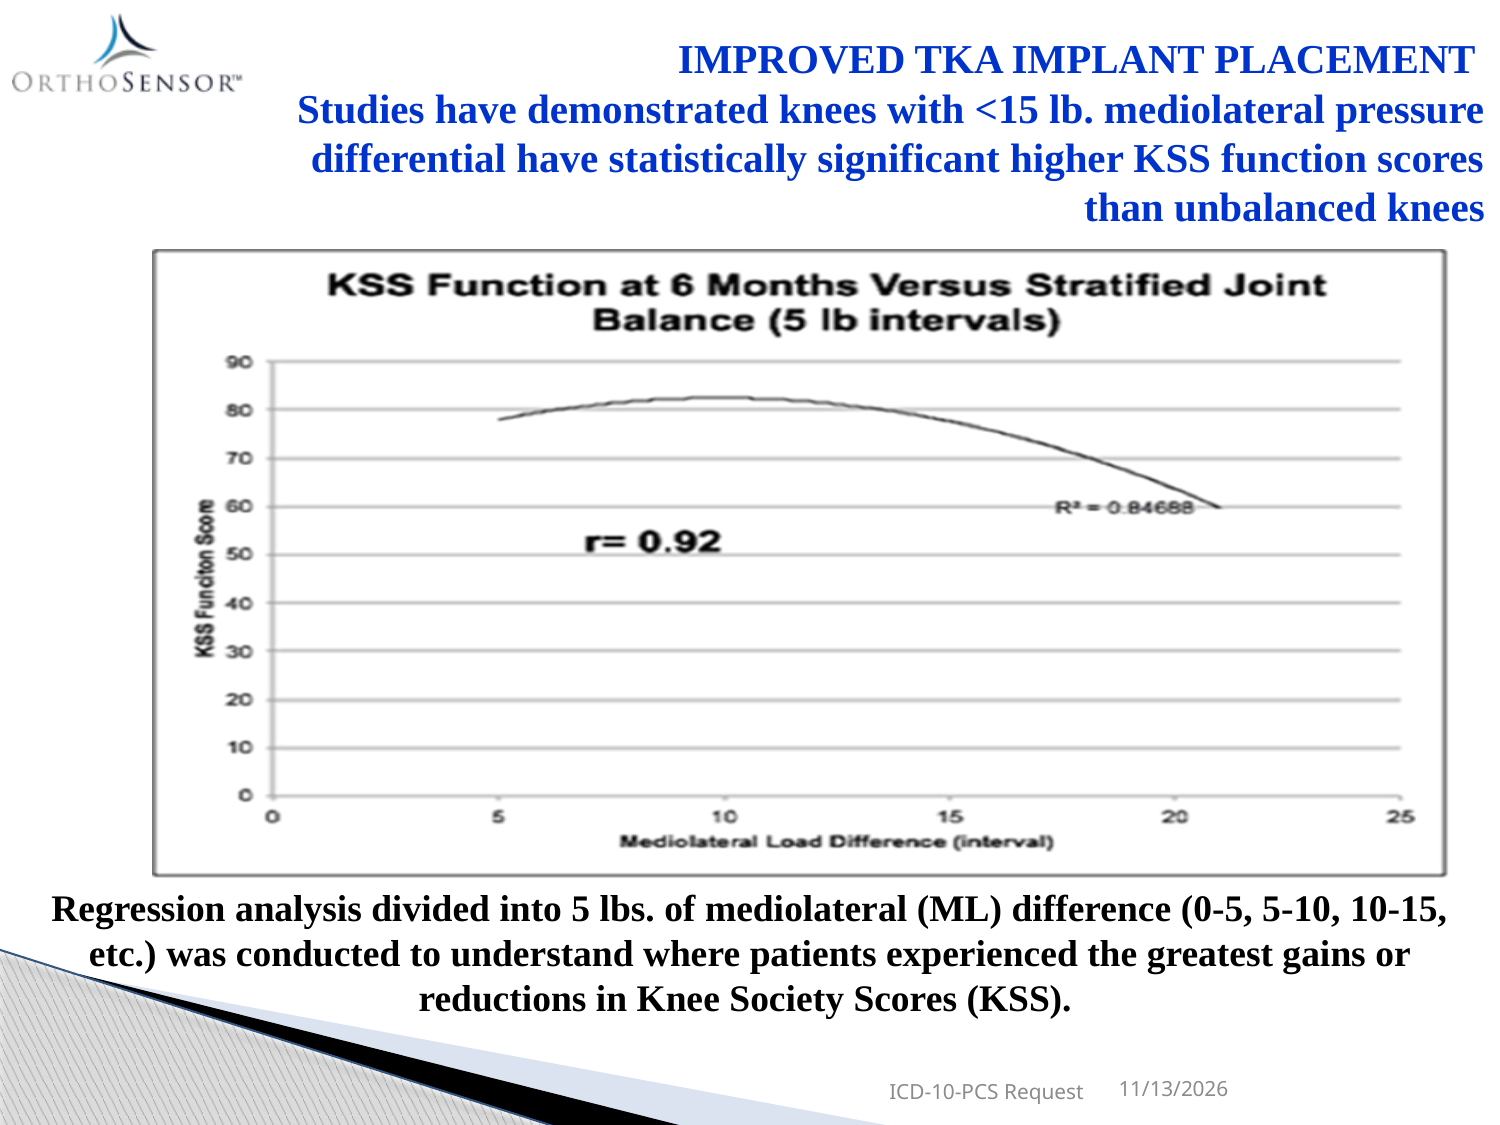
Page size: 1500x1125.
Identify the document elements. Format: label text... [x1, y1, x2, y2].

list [152, 249, 1451, 879]
text_box Regression analysis divided into 5 lbs. of mediolateral (ML) difference (0-5, 5-10, 10-15, etc.) was conducted to understand where patients experienced the greatest gains or reductions in Knee Society Scores (KSS). [0, 876, 1500, 1027]
picture [12, 13, 246, 101]
footer ICD-10-PCS Request [718, 1051, 1103, 1112]
title IMPROVED TKA IMPLANT PLACEMENT Studies have demonstrated knees with <15 lb. mediolateral pressure differential have statistically significant higher KSS function scores than unbalanced knees [212, 24, 1500, 238]
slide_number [1103, 1051, 1419, 1112]
